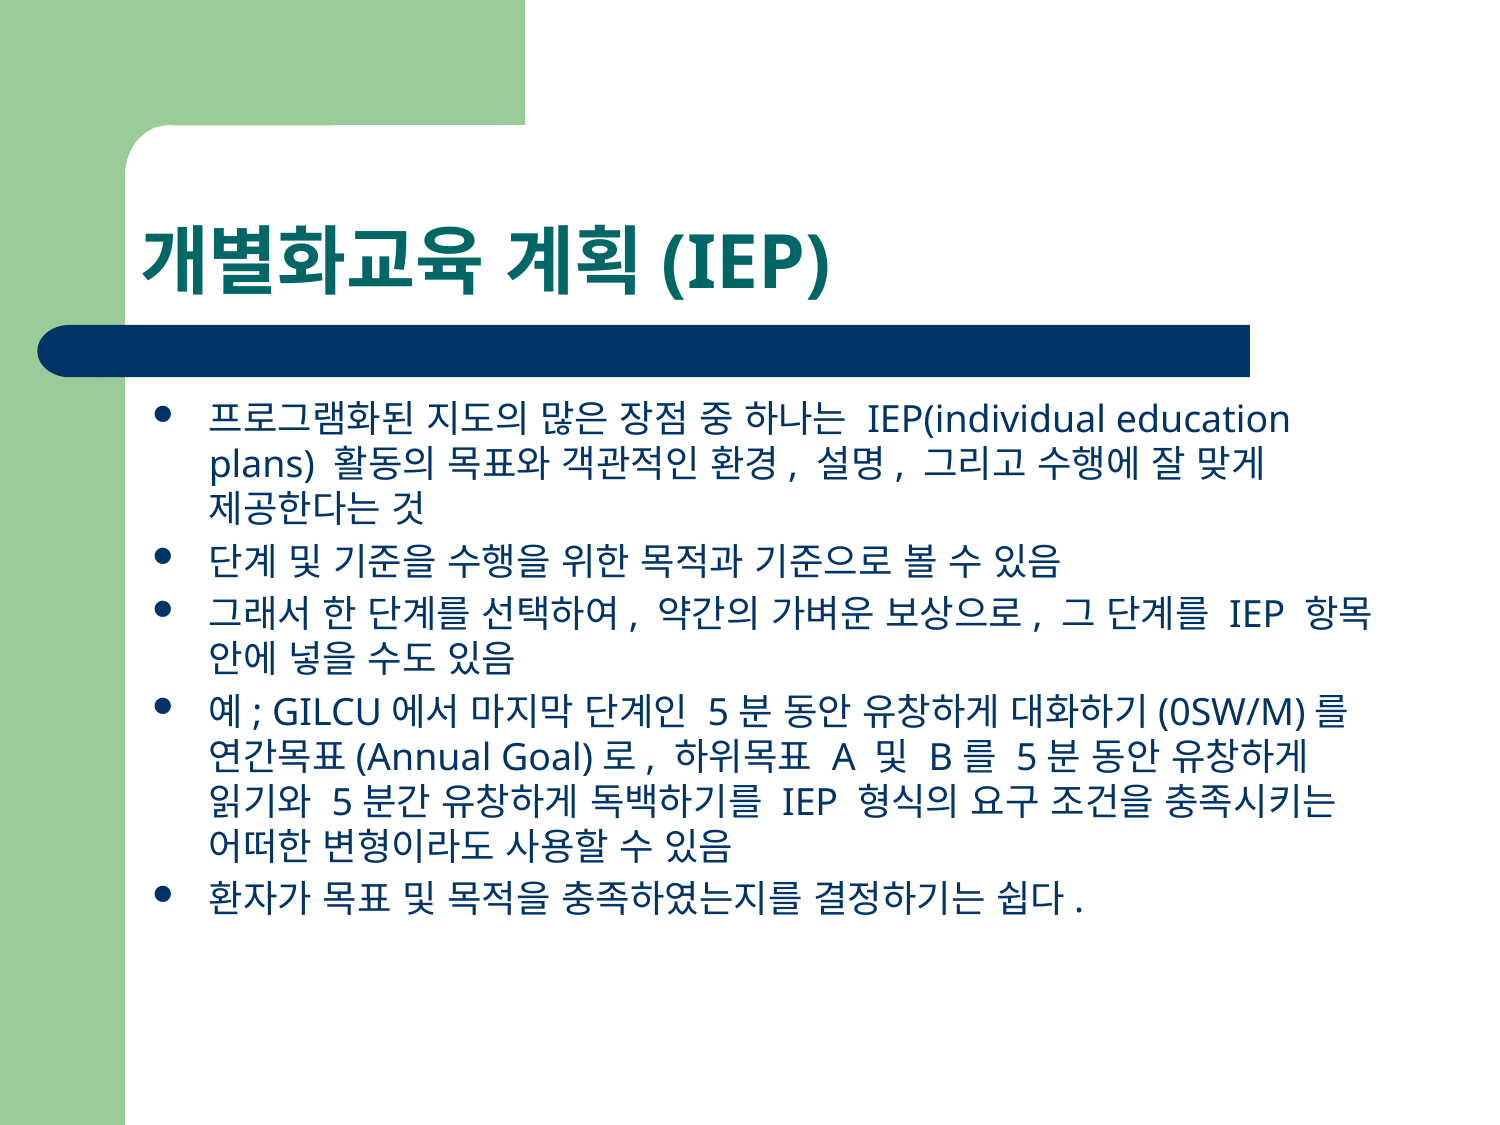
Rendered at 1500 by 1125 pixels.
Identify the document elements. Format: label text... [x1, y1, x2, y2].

title 개별화교육 계획(IEP) [124, 124, 1426, 313]
list 프로그램화된 지도의 많은 장점 중 하나는 IEP(individual education plans) 활동의 목표와 객관적인 환경, 설명, 그리고 수행에 잘 맞게 제공한다는 것 단계 및 기준을 수행을 위한 목적과 기준으로 볼 수 있음 그래서 한 단계를 선택하여, 약간의 가벼운 보상으로, 그 단계를 IEP 항목 안에 넣을 수도 있음 예; GILCU에서 마지막 단계인 5분 동안 유창하게 대화하기(0SW/M)를 연간목표(Annual Goal)로, 하위목표 A 및 B를 5분 동안 유창하게 읽기와 5분간 유창하게 독백하기를 IEP 형식의 요구 조건을 충족시키는 어떠한 변형이라도 사용할 수 있음 환자가 목표 및 목적을 충족하였는지를 결정하기는 쉽다. [137, 387, 1400, 999]
